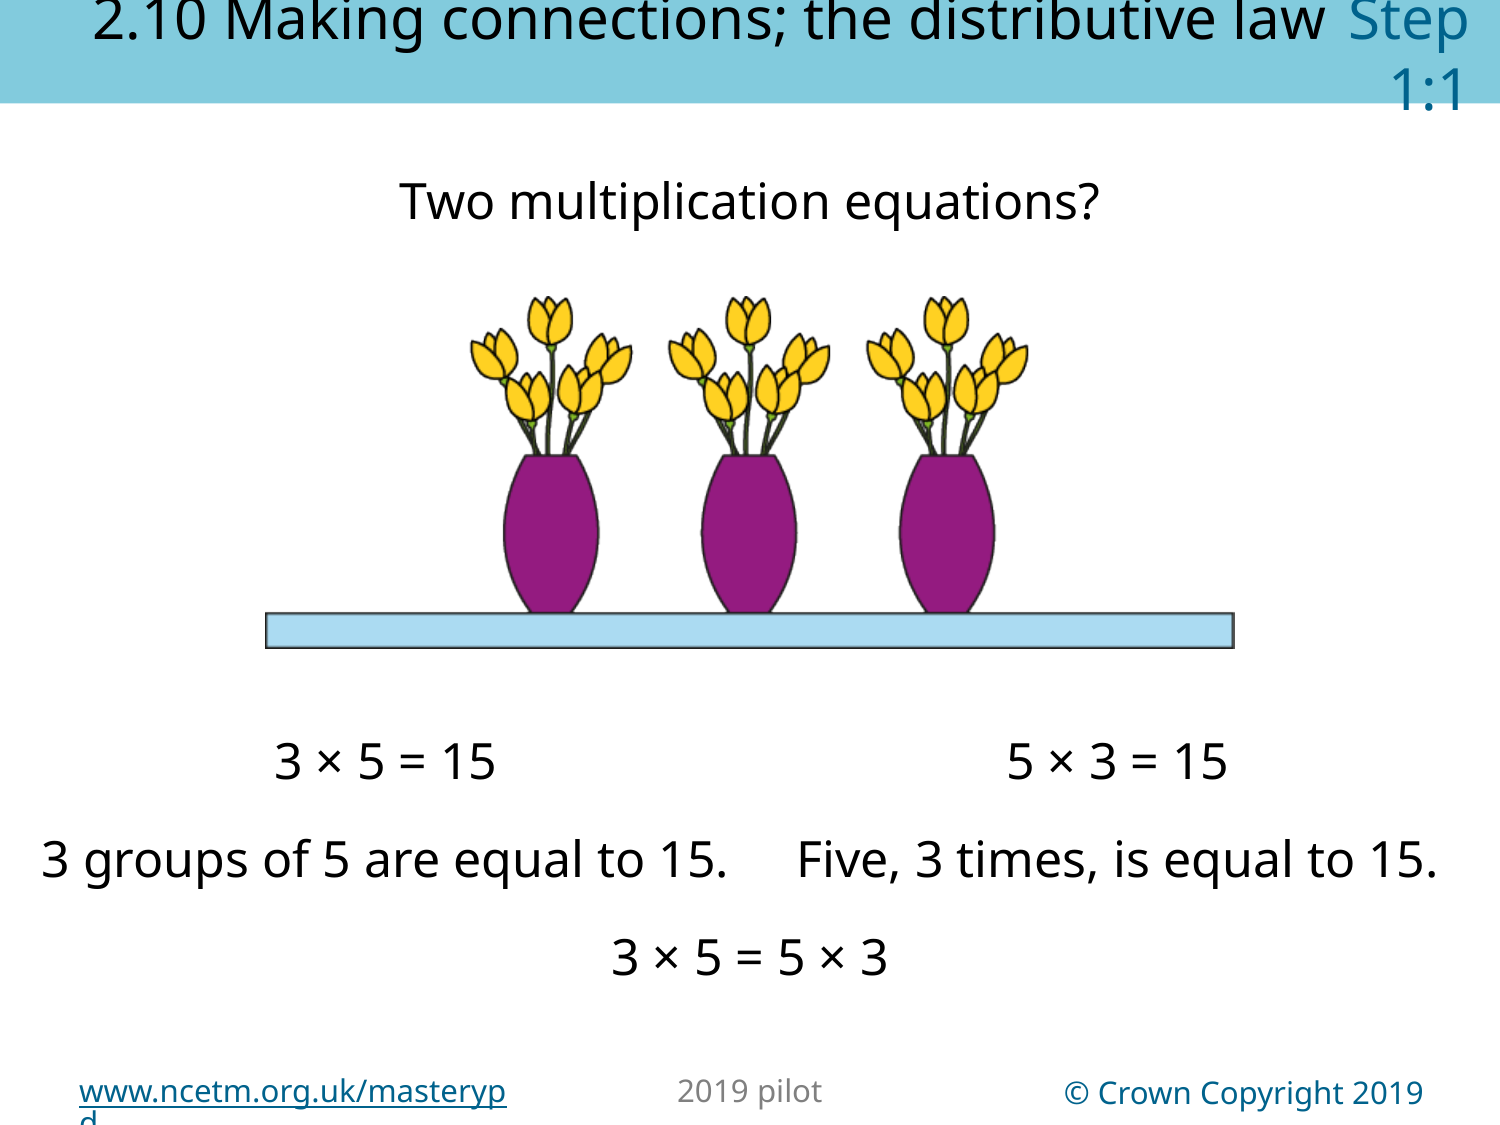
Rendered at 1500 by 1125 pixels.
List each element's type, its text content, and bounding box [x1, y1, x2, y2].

text_box Five, 3 times, is equal to 15. [781, 819, 1455, 895]
text_box 5 × 3 = 15 [991, 721, 1245, 797]
text_box 3 groups of 5 are equal to 15. [26, 819, 745, 895]
picture [265, 295, 1235, 649]
text_box 3 × 5 = 5 × 3 [596, 917, 904, 993]
text_box Two multiplication equations? [384, 161, 1116, 237]
list 2.10 Making connections; the distributive law Step 1:1 [0, 0, 1500, 104]
text_box 3 × 5 = 15 [259, 721, 513, 797]
